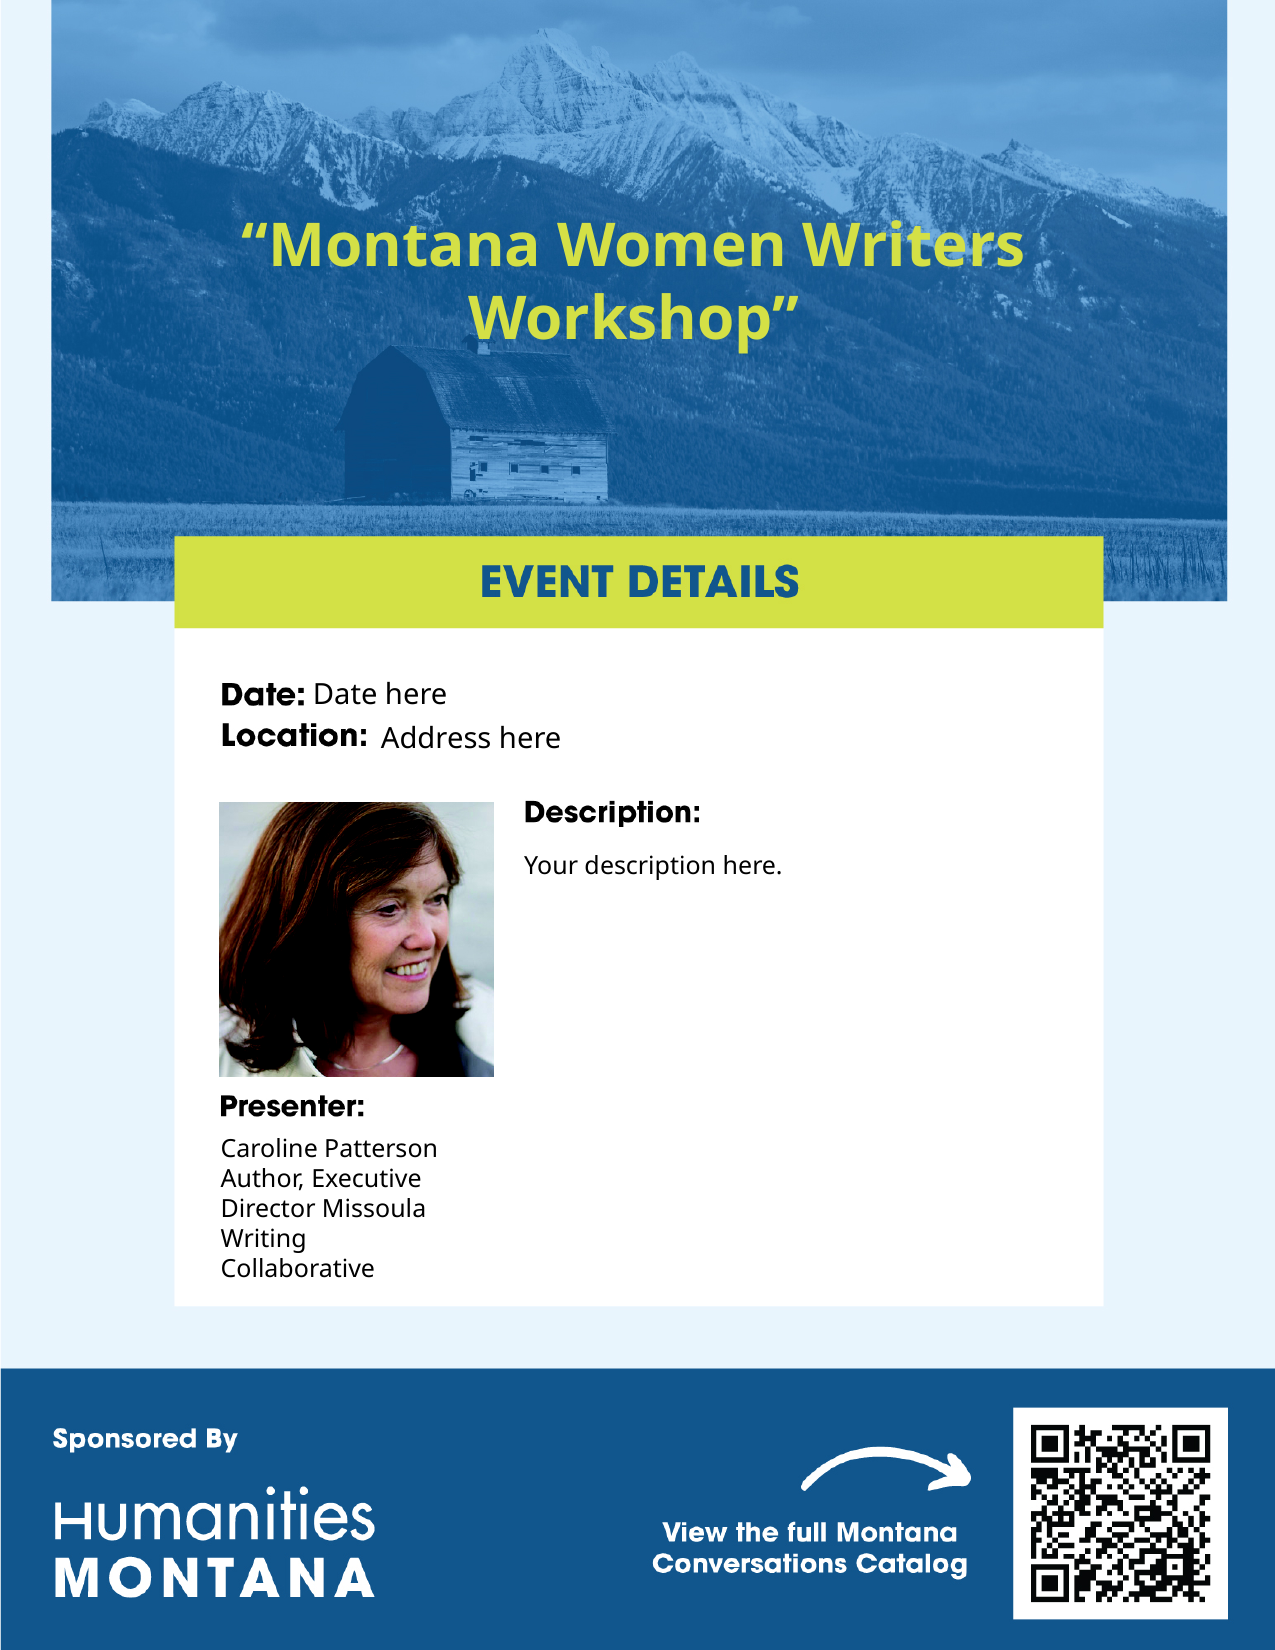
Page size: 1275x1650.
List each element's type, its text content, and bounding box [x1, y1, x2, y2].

text_box Caroline Patterson Author, Executive Director Missoula Writing Collaborative [205, 1117, 480, 1298]
text_box Your description here. [509, 834, 1033, 895]
text_box Address here [365, 704, 1233, 770]
text_box [169, 132, 1099, 166]
text_box Date here [297, 660, 932, 726]
text_box [159, 166, 1099, 233]
text_box “Montana Women Writers Workshop” [169, 191, 1099, 367]
picture [0, 0, 1275, 1650]
